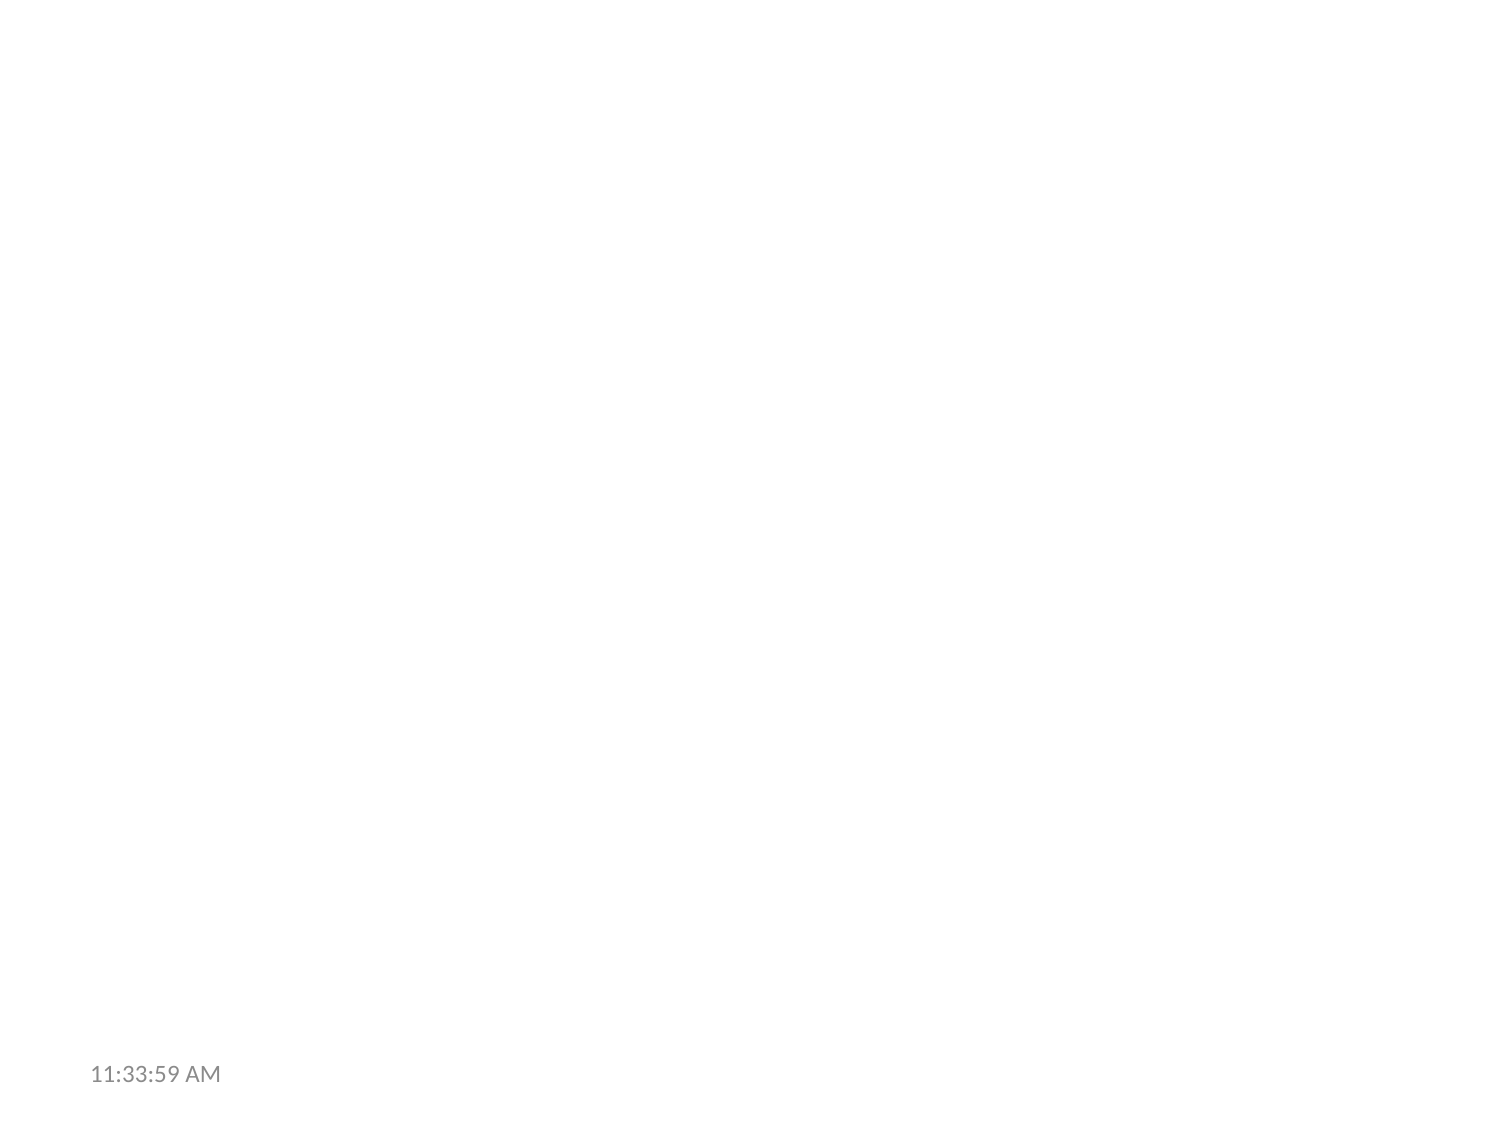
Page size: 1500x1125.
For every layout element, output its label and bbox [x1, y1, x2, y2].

slide_number [75, 1042, 425, 1103]
